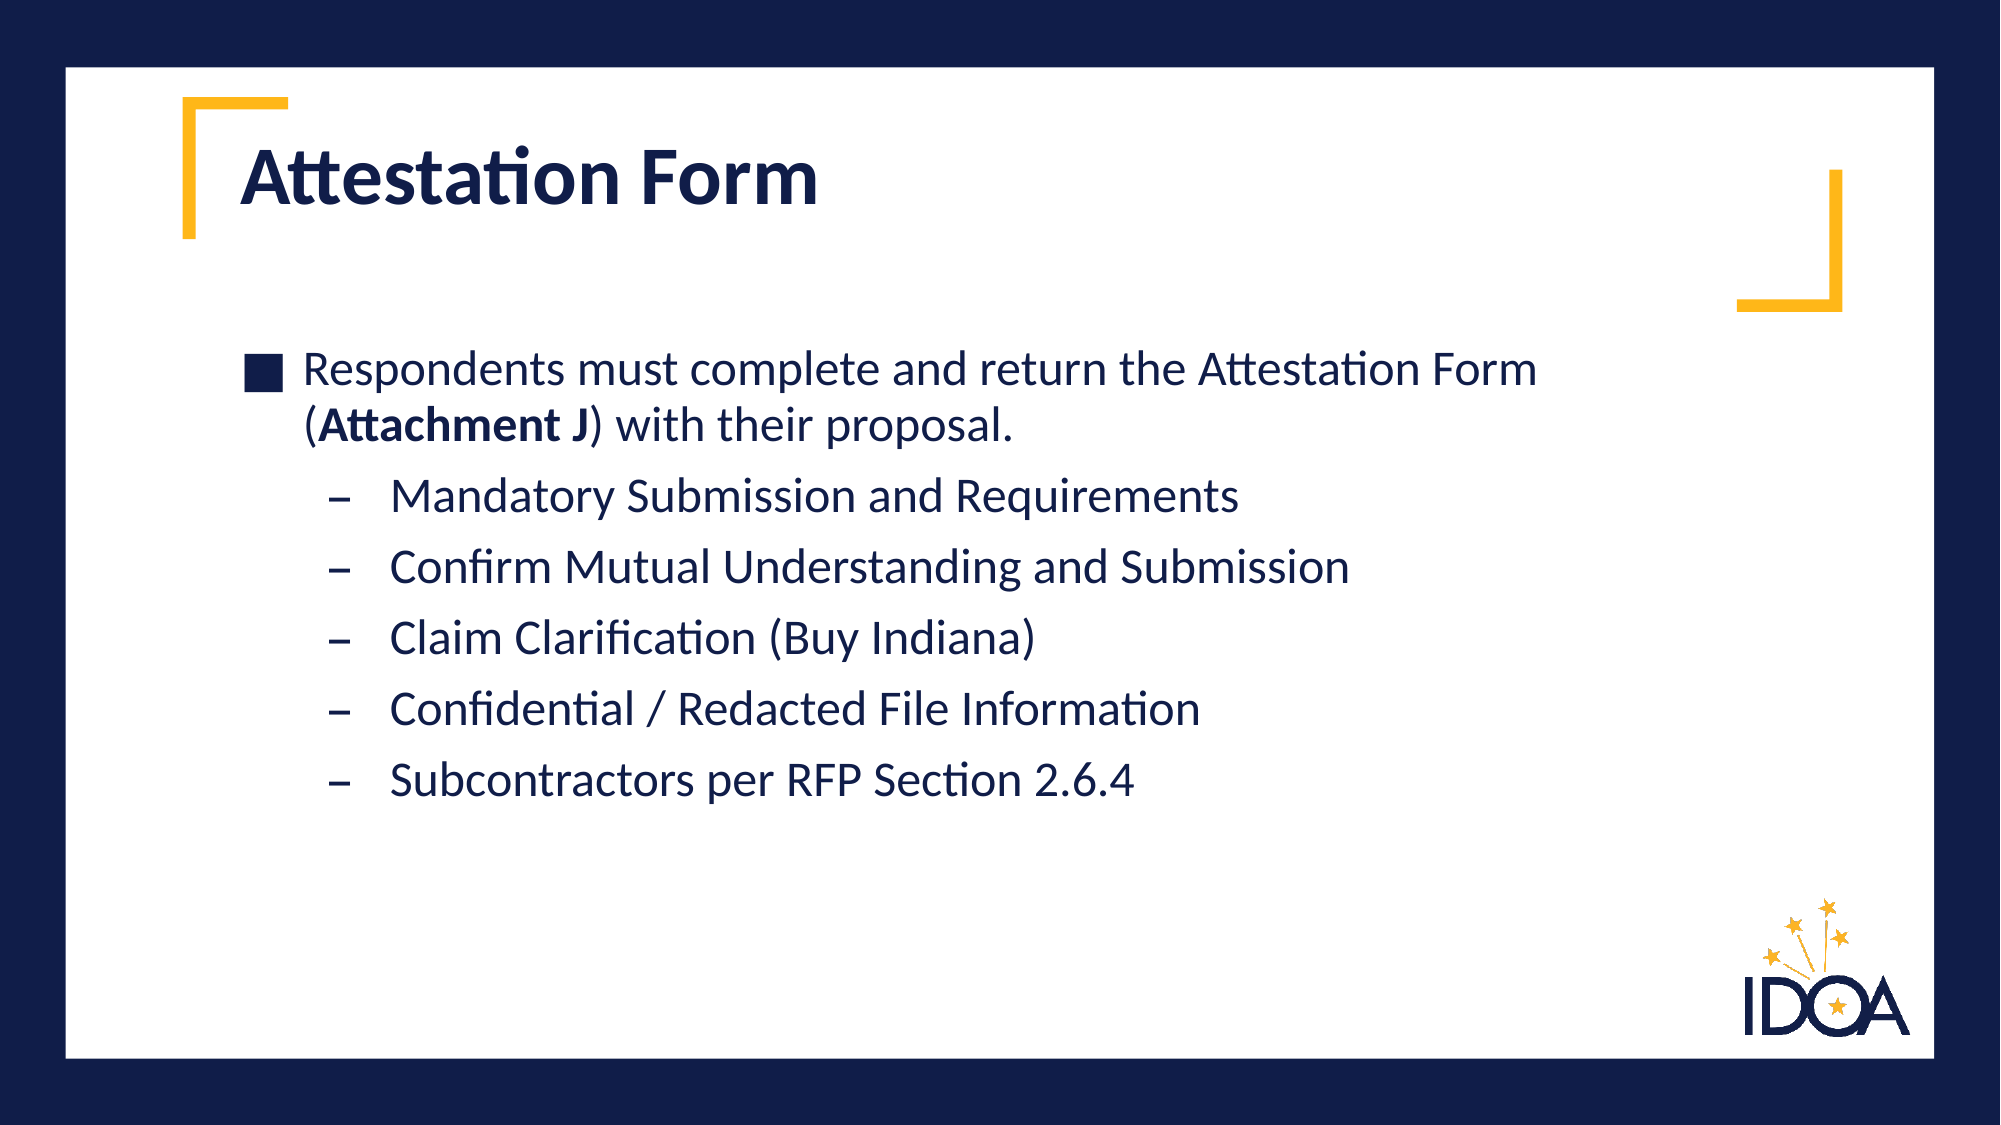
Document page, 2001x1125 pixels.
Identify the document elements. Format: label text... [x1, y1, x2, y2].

title Attestation Form [225, 125, 1800, 262]
picture [1702, 857, 1959, 1114]
list Respondents must complete and return the Attestation Form (Attachment J) with their proposal. Mandatory Submission and Requirements Confirm Mutual Understanding and Submission Claim Clarification (Buy Indiana) Confidential / Redacted File Information Subcontractors per RFP Section 2.6.4 [225, 332, 1800, 967]
